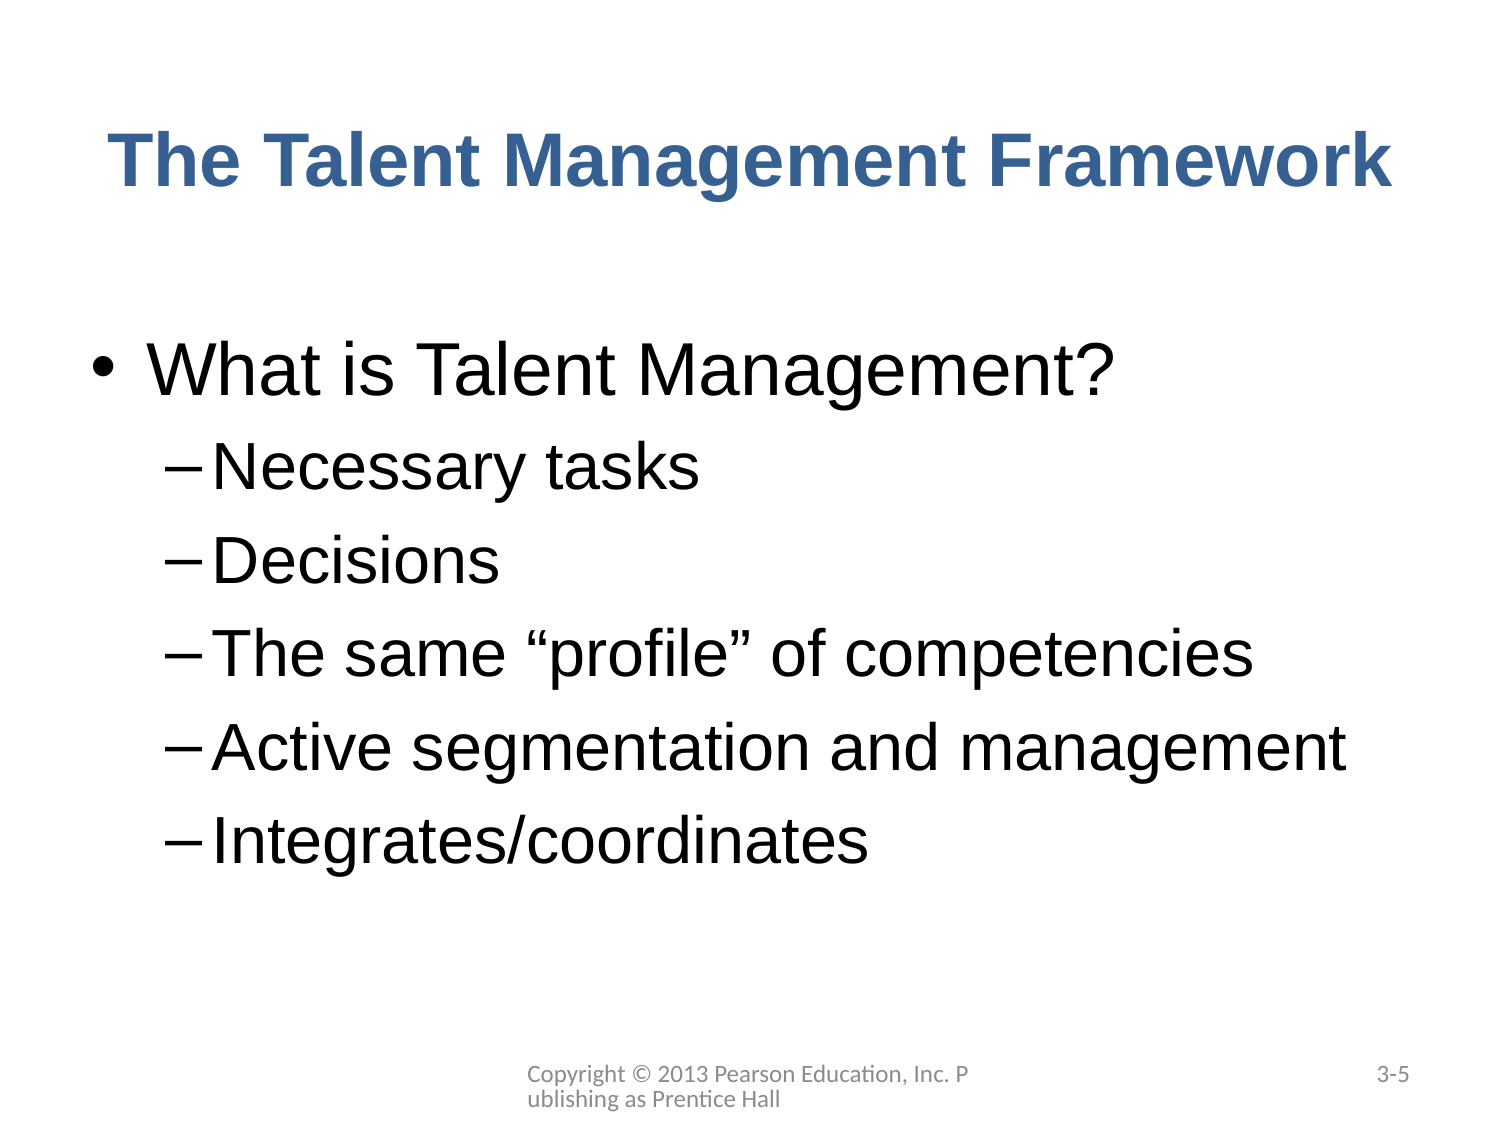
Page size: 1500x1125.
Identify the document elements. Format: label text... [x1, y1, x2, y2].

slide_number 3-5 [1074, 1042, 1425, 1103]
list What is Talent Management? Necessary tasks Decisions The same “profile” of competencies Active segmentation and management Integrates/coordinates [75, 312, 1425, 1005]
title The Talent Management Framework [75, 62, 1425, 250]
footer Copyright © 2013 Pearson Education, Inc. Publishing as Prentice Hall [512, 1042, 988, 1103]
